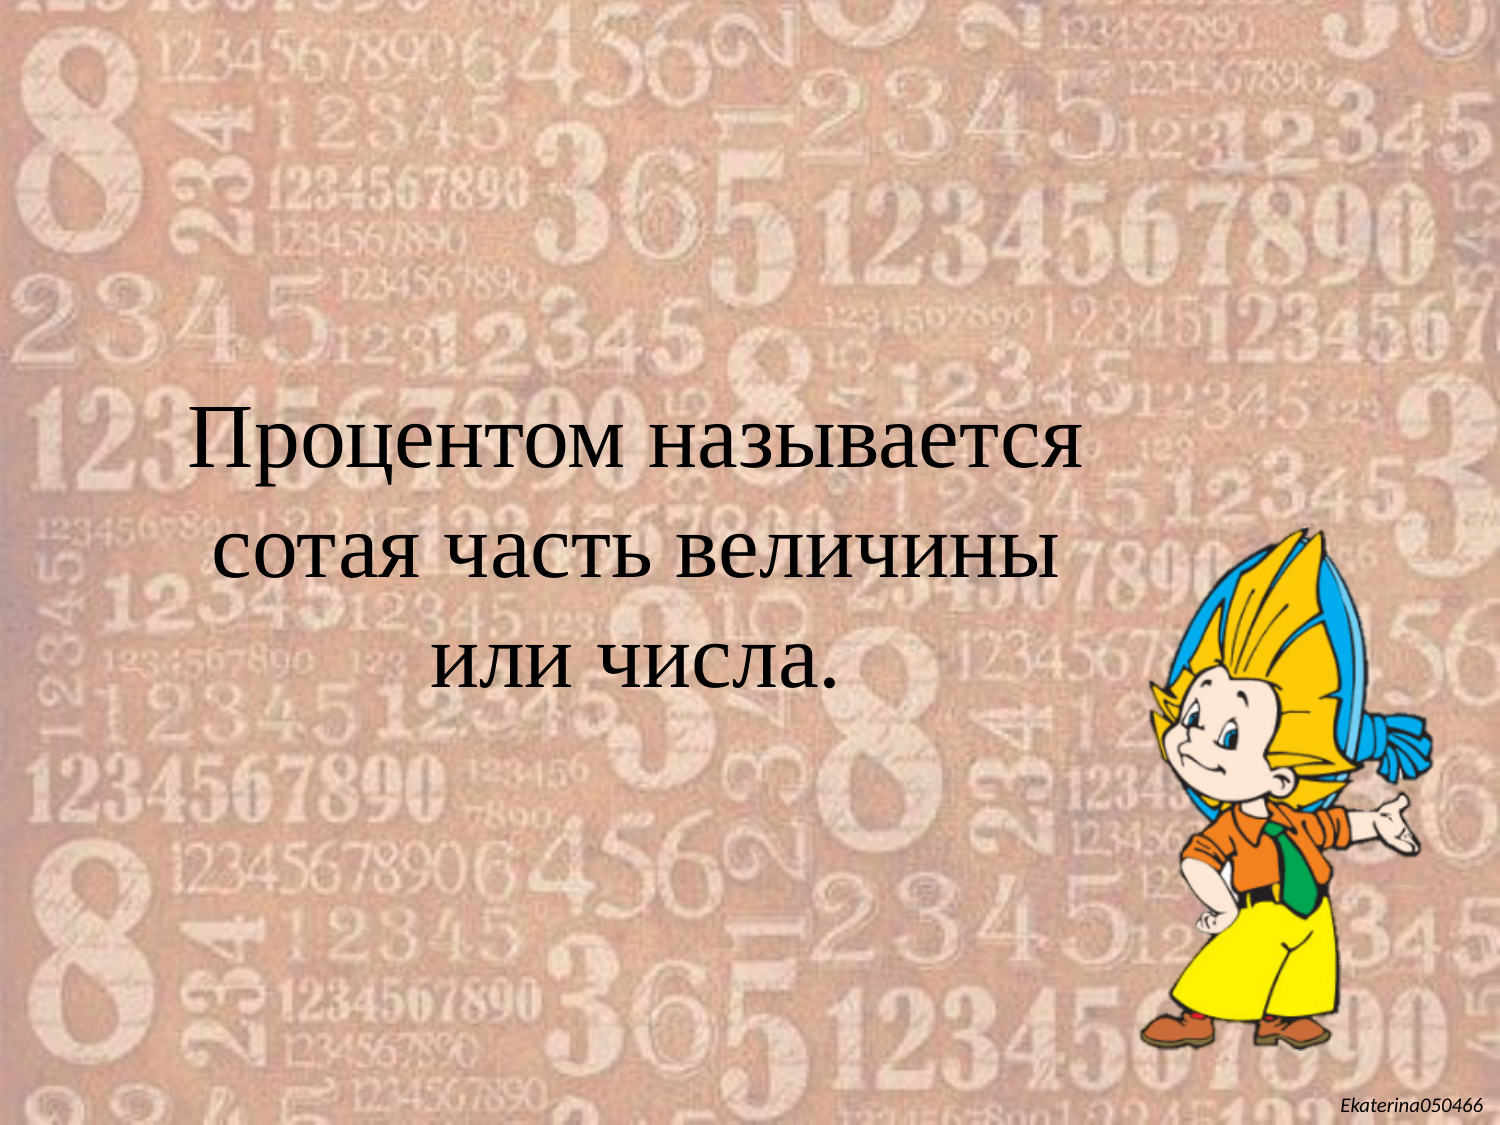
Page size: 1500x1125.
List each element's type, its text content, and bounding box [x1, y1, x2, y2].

picture [1139, 527, 1436, 1051]
text_box Процентом называется сотая часть величины или числа. [147, 148, 1125, 714]
